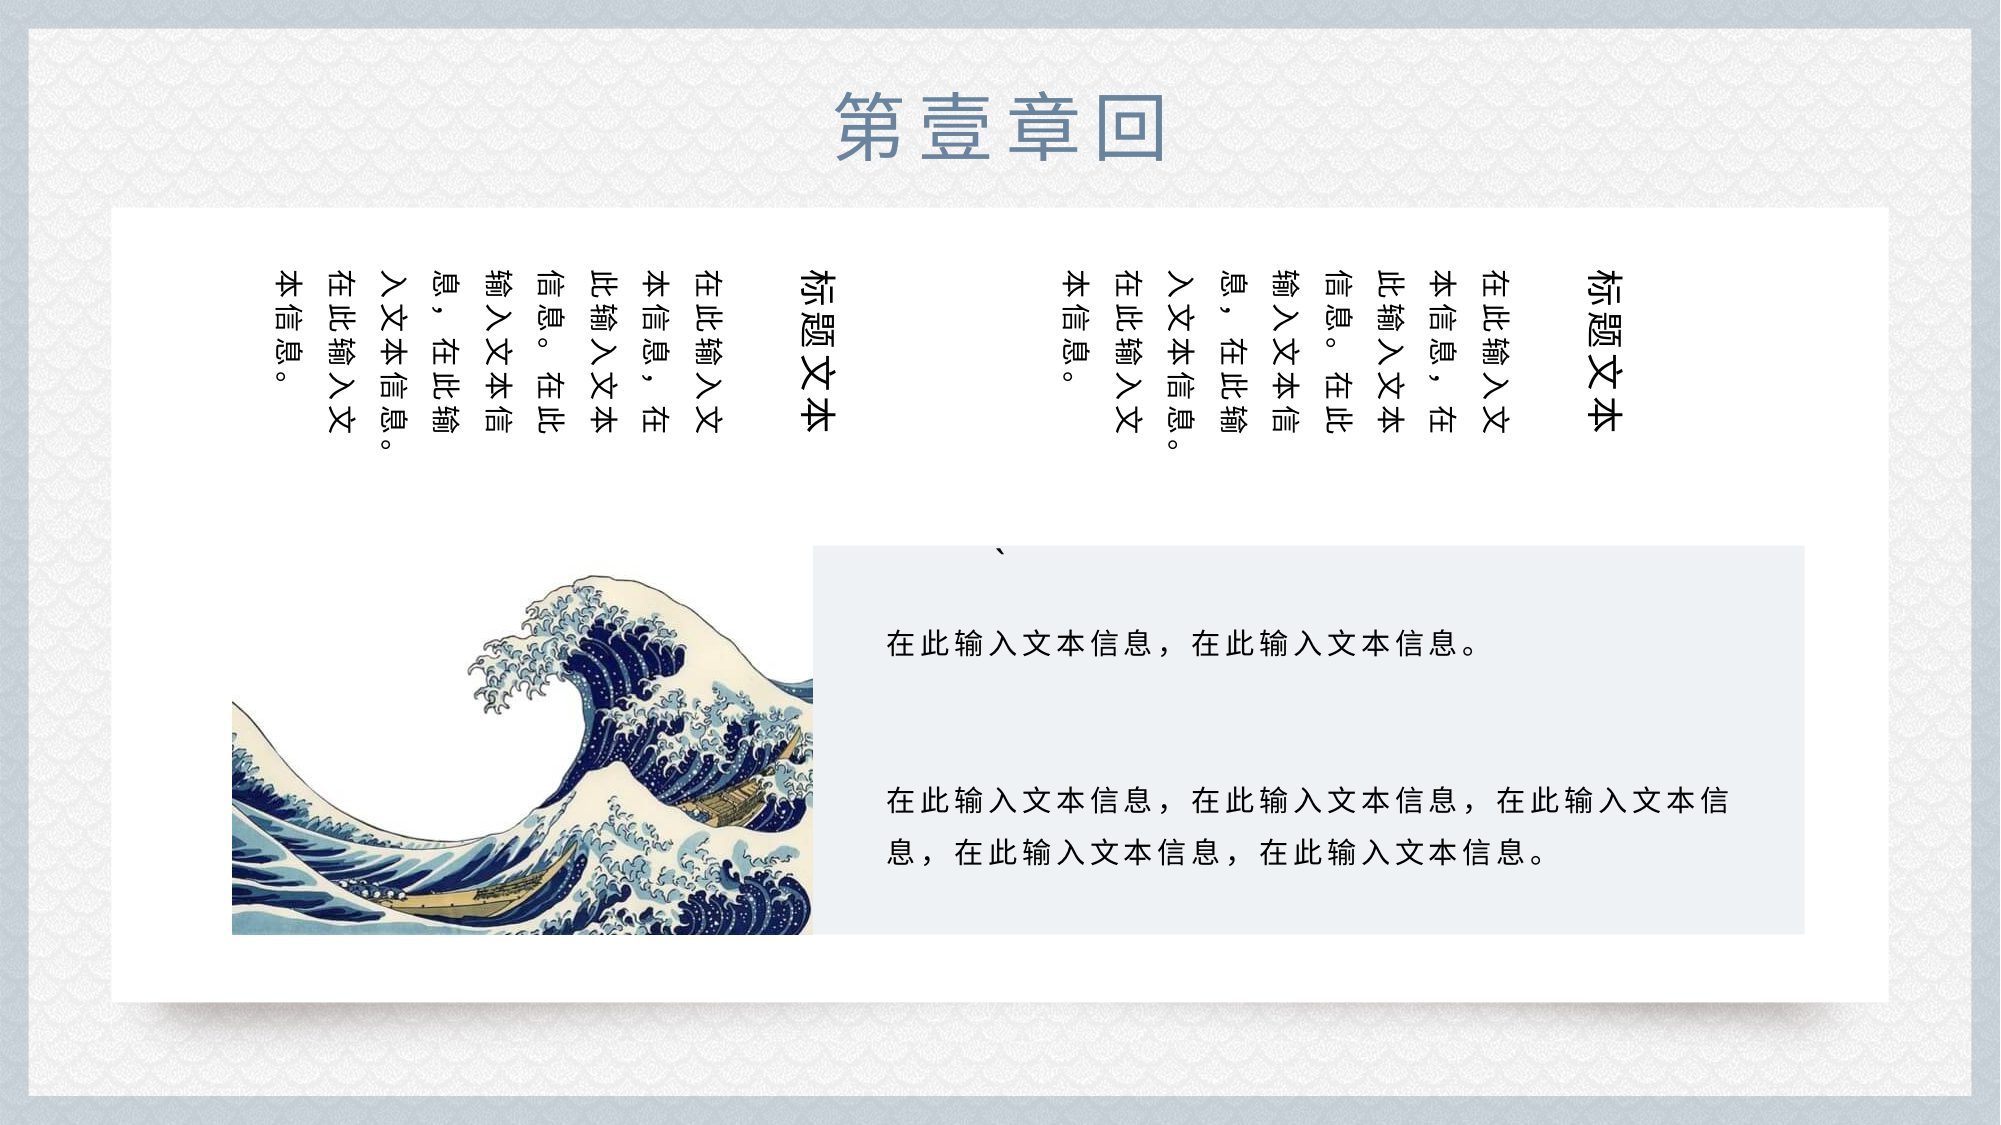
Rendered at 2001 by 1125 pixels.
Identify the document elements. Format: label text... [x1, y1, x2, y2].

text_box [111, 207, 1889, 1000]
text_box 标题文本 在此输入文本信息，在此输入文本信息。在此输入文本信息，在此输入文本信息。 在此输入文本信息。 [296, 254, 872, 480]
picture [30, 30, 1970, 1095]
text_box ` [0, 0, 2000, 1125]
text_box 标题文本 在此输入文本信息，在此输入文本信息。在此输入文本信息，在此输入文本信息。 在此输入文本信息。 [1084, 254, 1660, 480]
text_box 第壹章回 [816, 72, 1184, 178]
text_box [813, 545, 1806, 935]
text_box 在此输入文本信息，在此输入文本信息。 在此输入文本信息，在此输入文本信息，在此输入文本信息，在此输入文本信息，在此输入文本信息。 [872, 600, 1755, 877]
